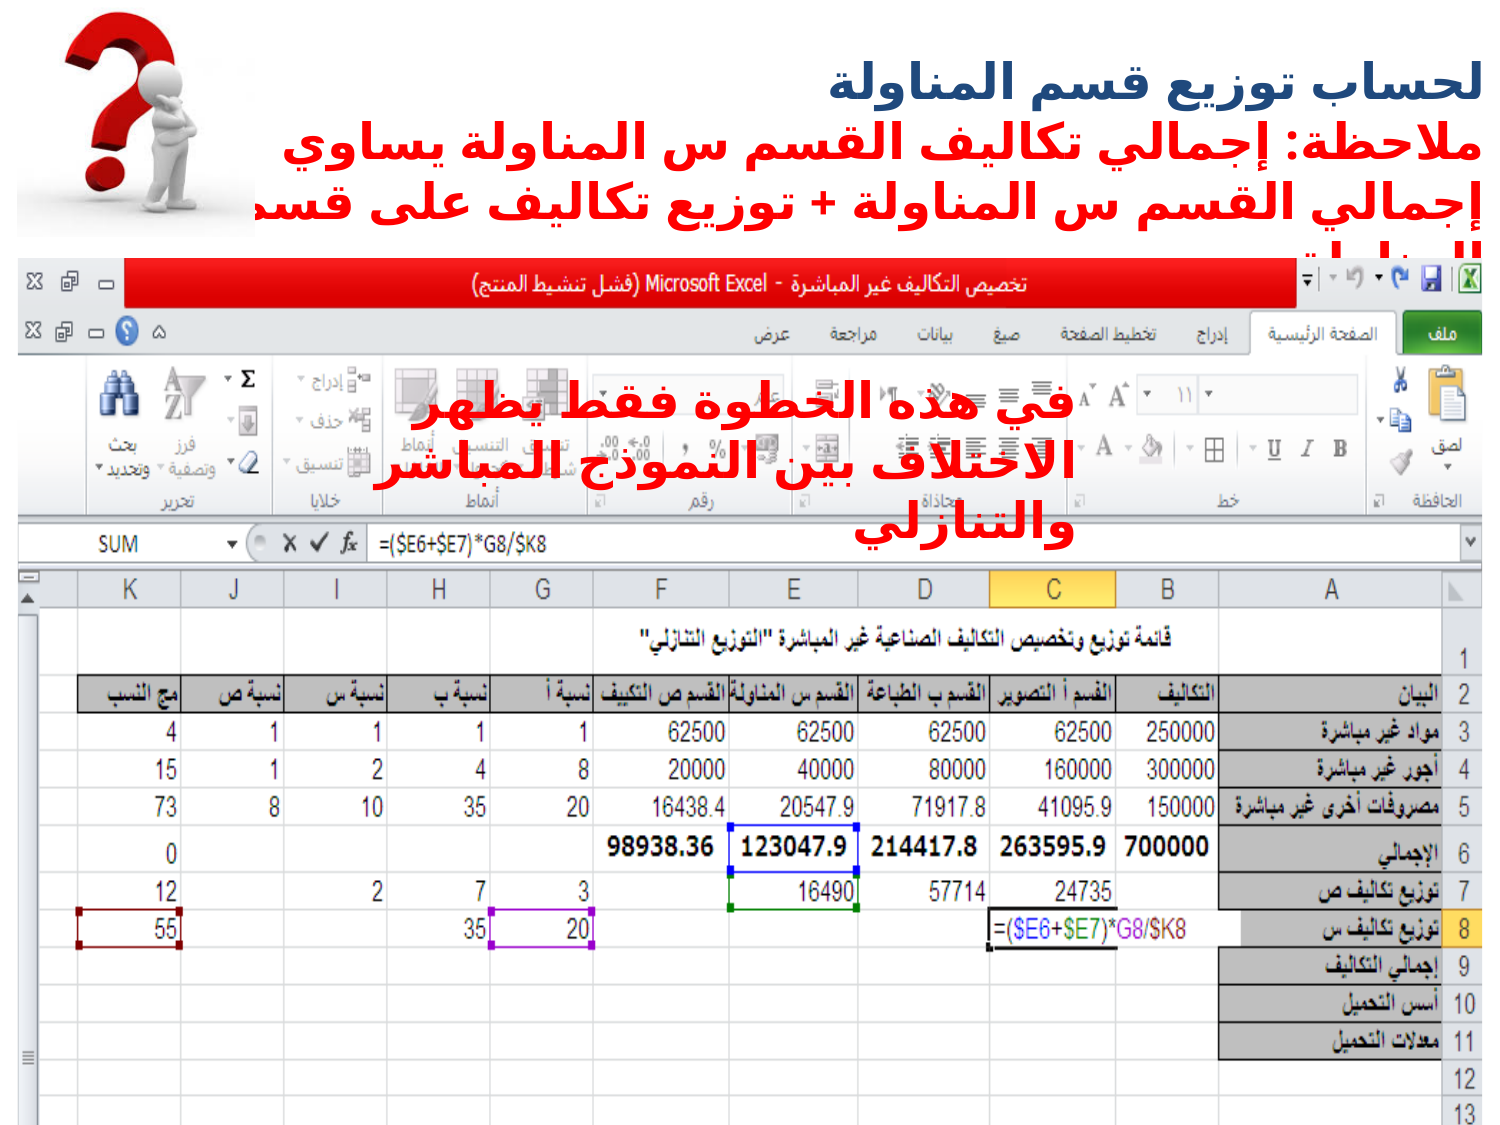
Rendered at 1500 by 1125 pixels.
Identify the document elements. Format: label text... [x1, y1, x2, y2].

text_box لحساب توزيع قسم المناولة ملاحظة: إجمالي تكاليف القسم س المناولة يساوي إجمالي القسم س المناولة + توزيع تكاليف على قسم س المناولة [0, 42, 1500, 358]
picture [17, 0, 255, 237]
picture [17, 258, 1483, 1125]
